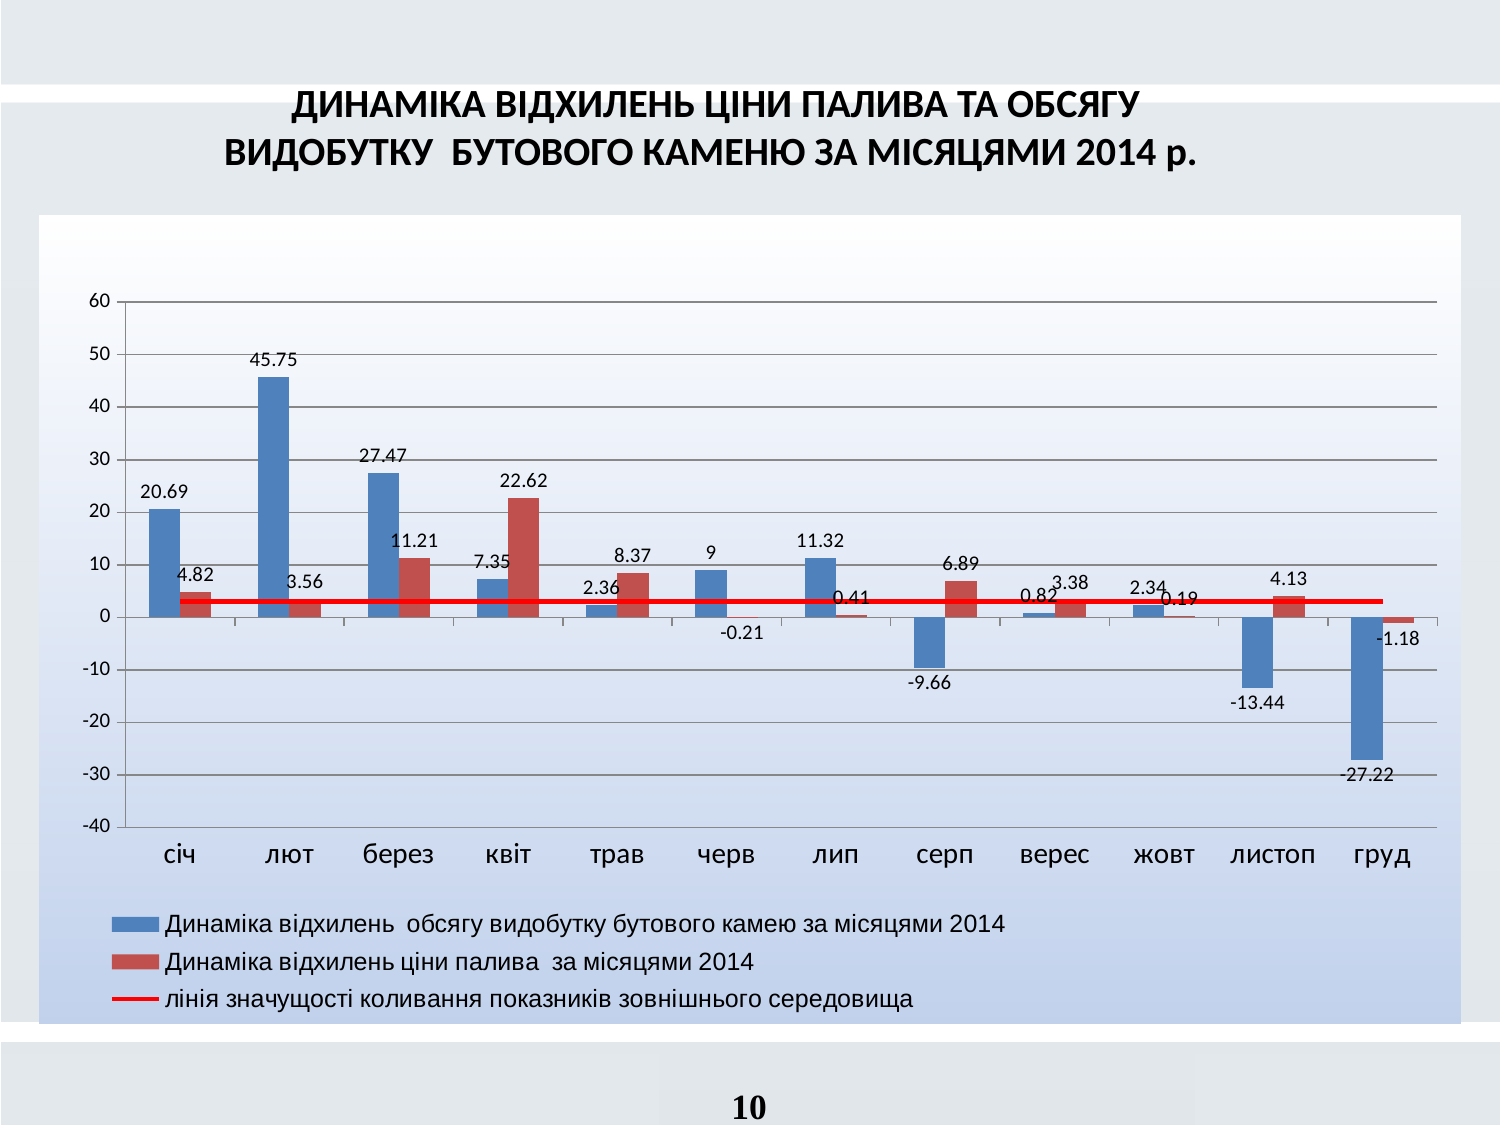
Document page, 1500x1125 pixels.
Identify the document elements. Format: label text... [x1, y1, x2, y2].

picture [0, 0, 1500, 1076]
chart [38, 215, 1461, 1024]
text_box 10 [0, 1076, 1500, 1125]
title ДИНАМІКА ВІДХИЛЕНЬ ЦІНИ ПАЛИВА ТА ОБСЯГУ ВИДОБУТКУ БУТОВОГО КАМЕНЮ ЗА МІСЯЦЯМИ 2014 р. [206, 66, 1226, 185]
